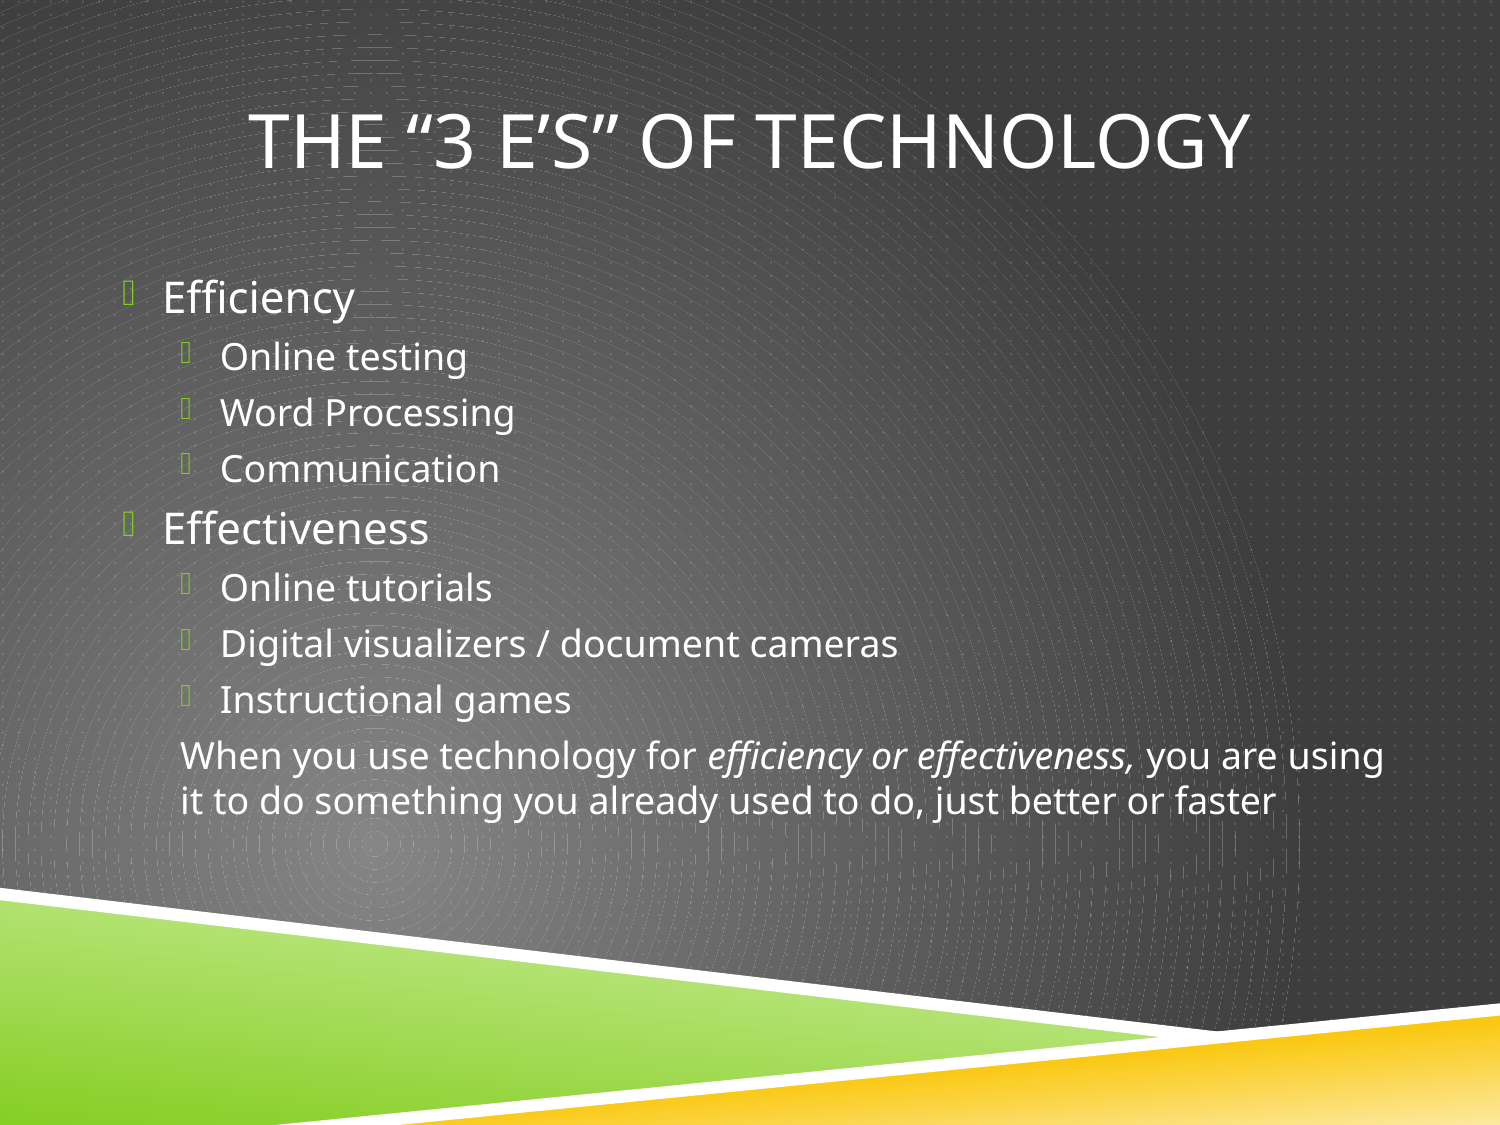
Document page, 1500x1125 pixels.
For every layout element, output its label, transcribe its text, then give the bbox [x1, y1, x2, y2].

title The “3 e’s” of technology [112, 45, 1388, 233]
list Efficiency Online testing Word Processing Communication Effectiveness Online tutorials Digital visualizers / document cameras Instructional games When you use technology for efficiency or effectiveness, you are using it to do something you already used to do, just better or faster [112, 262, 1388, 875]
